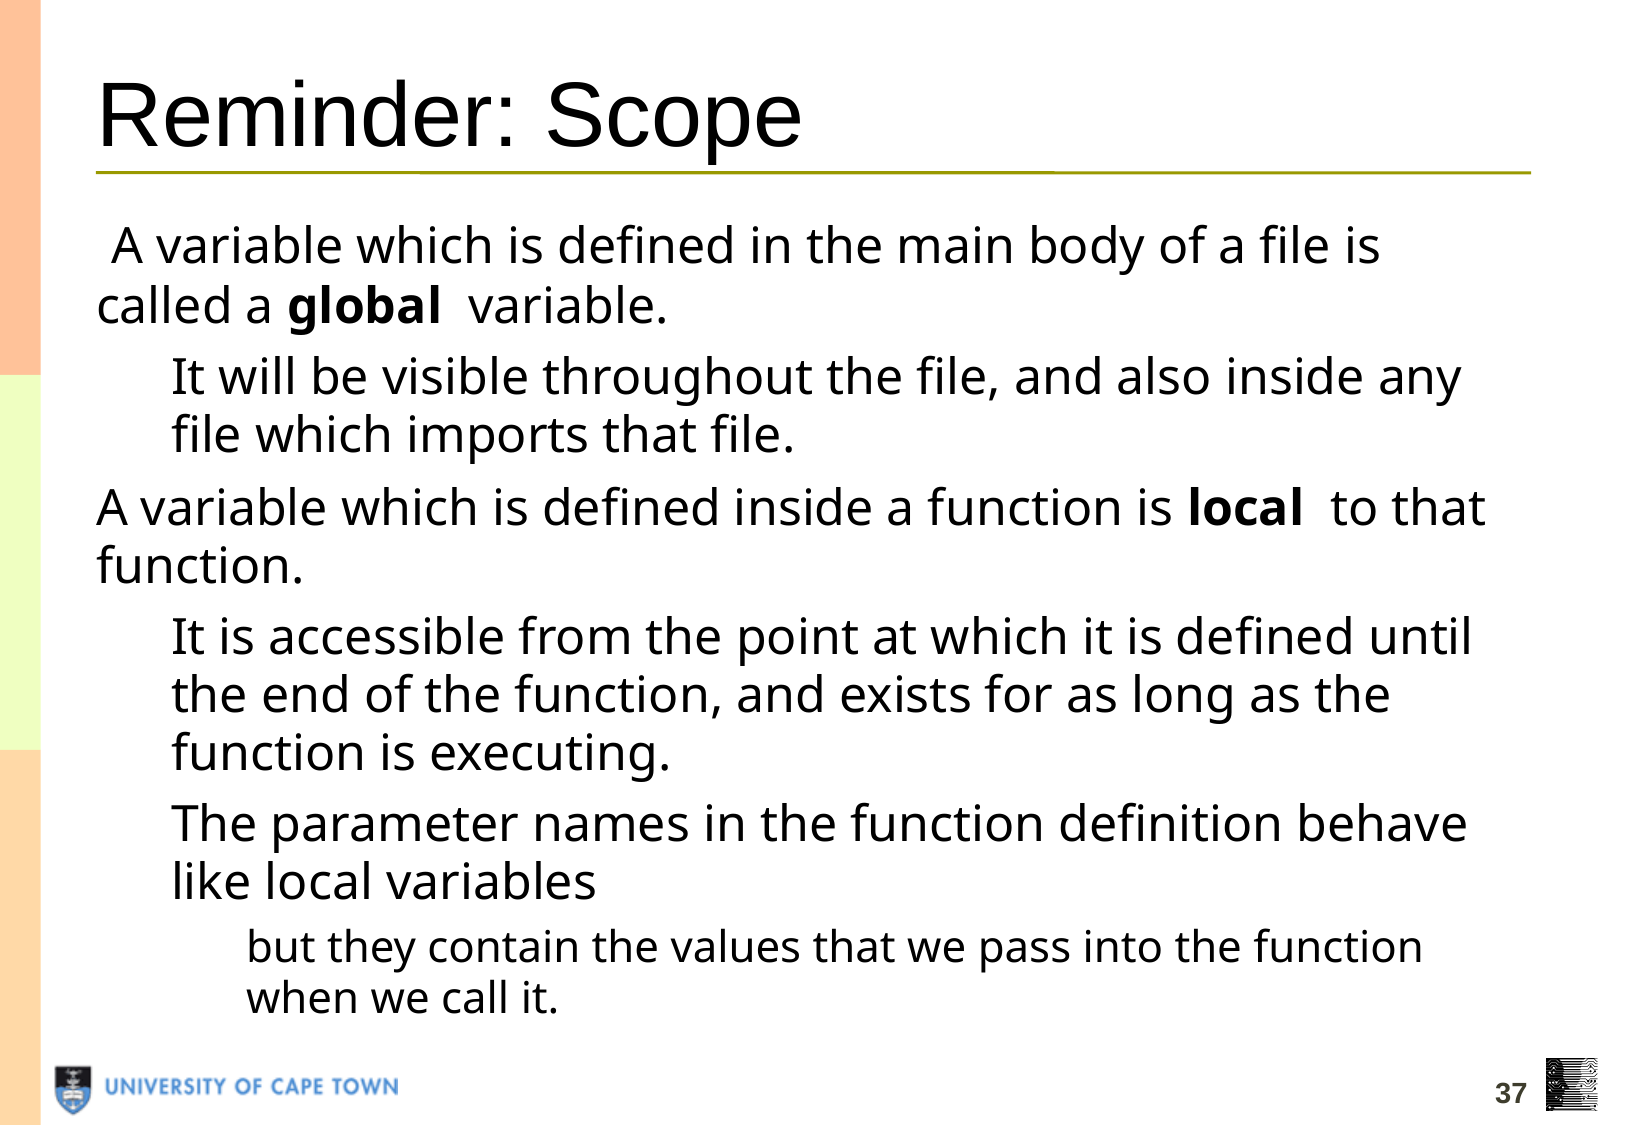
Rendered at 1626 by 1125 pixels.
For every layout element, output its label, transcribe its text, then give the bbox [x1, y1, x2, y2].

list A variable which is defined in the main body of a file is called a global variable. It will be visible throughout the file, and also inside any file which imports that file. A variable which is defined inside a function is local to that function. It is accessible from the point at which it is defined until the end of the function, and exists for as long as the function is executing. The parameter names in the function definition behave like local variables but they contain the values that we pass into the function when we call it. [81, 200, 1544, 1010]
slide_number 37 [978, 1065, 1543, 1106]
title Reminder: Scope [81, 29, 1543, 172]
picture [1546, 1058, 1598, 1111]
picture [44, 1048, 398, 1125]
